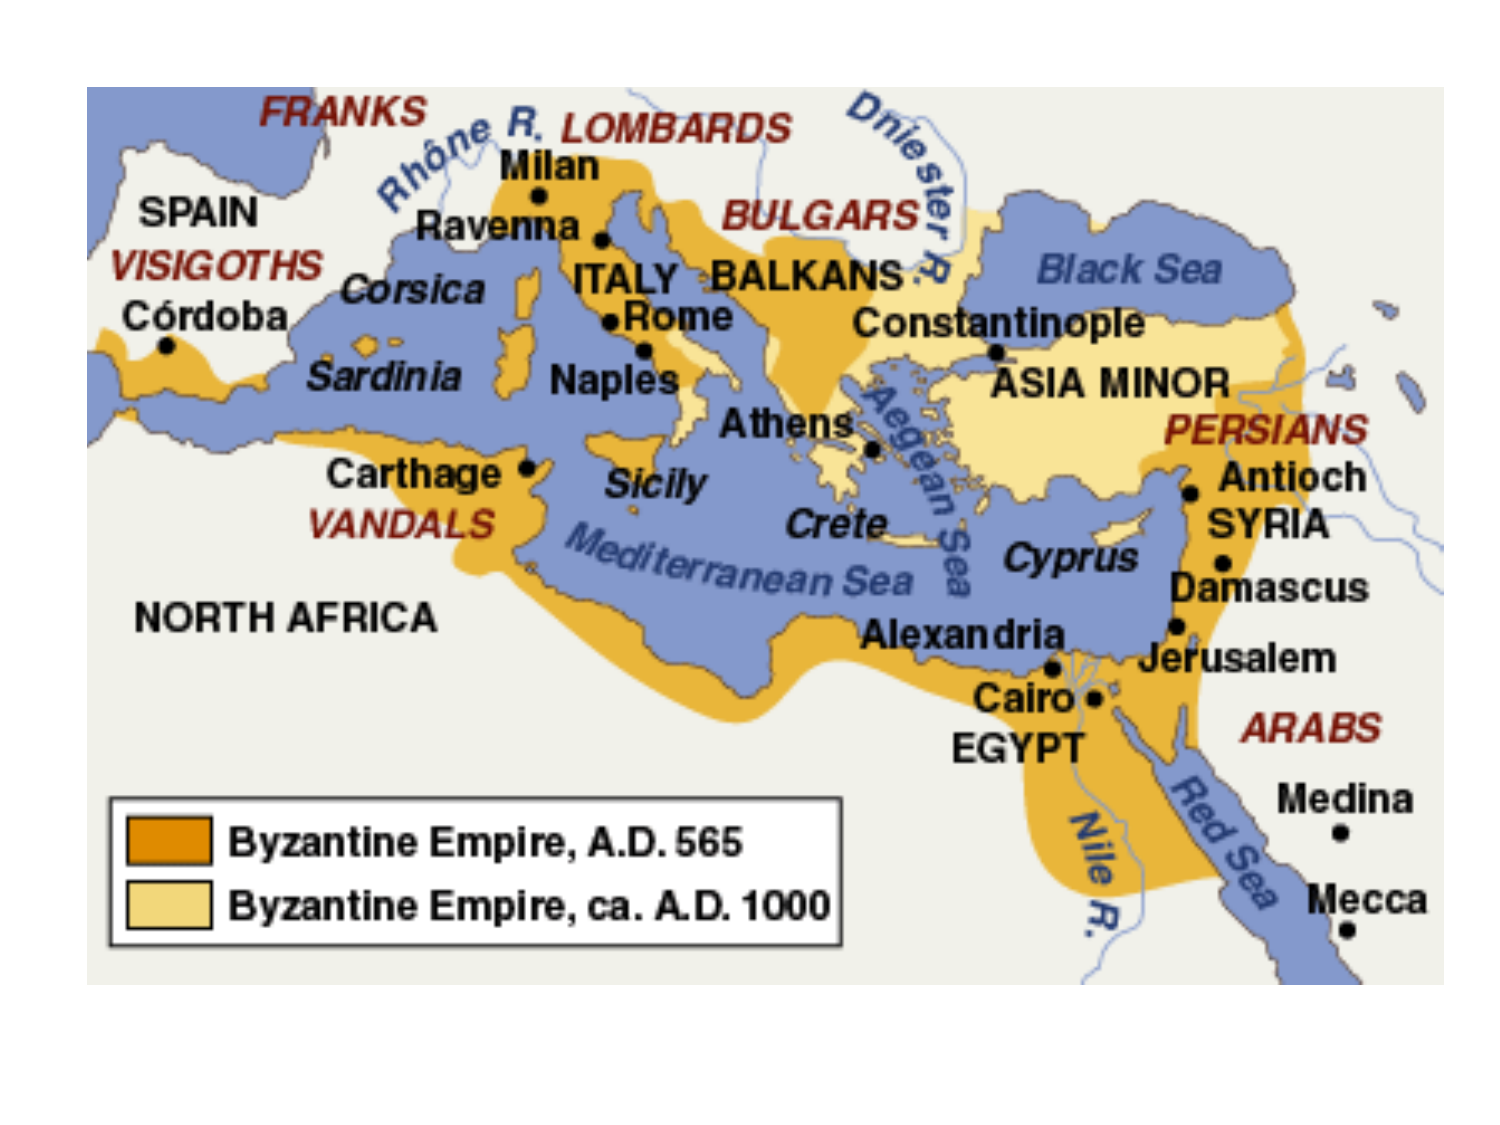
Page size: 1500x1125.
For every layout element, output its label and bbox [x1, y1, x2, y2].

picture [87, 87, 1444, 986]
